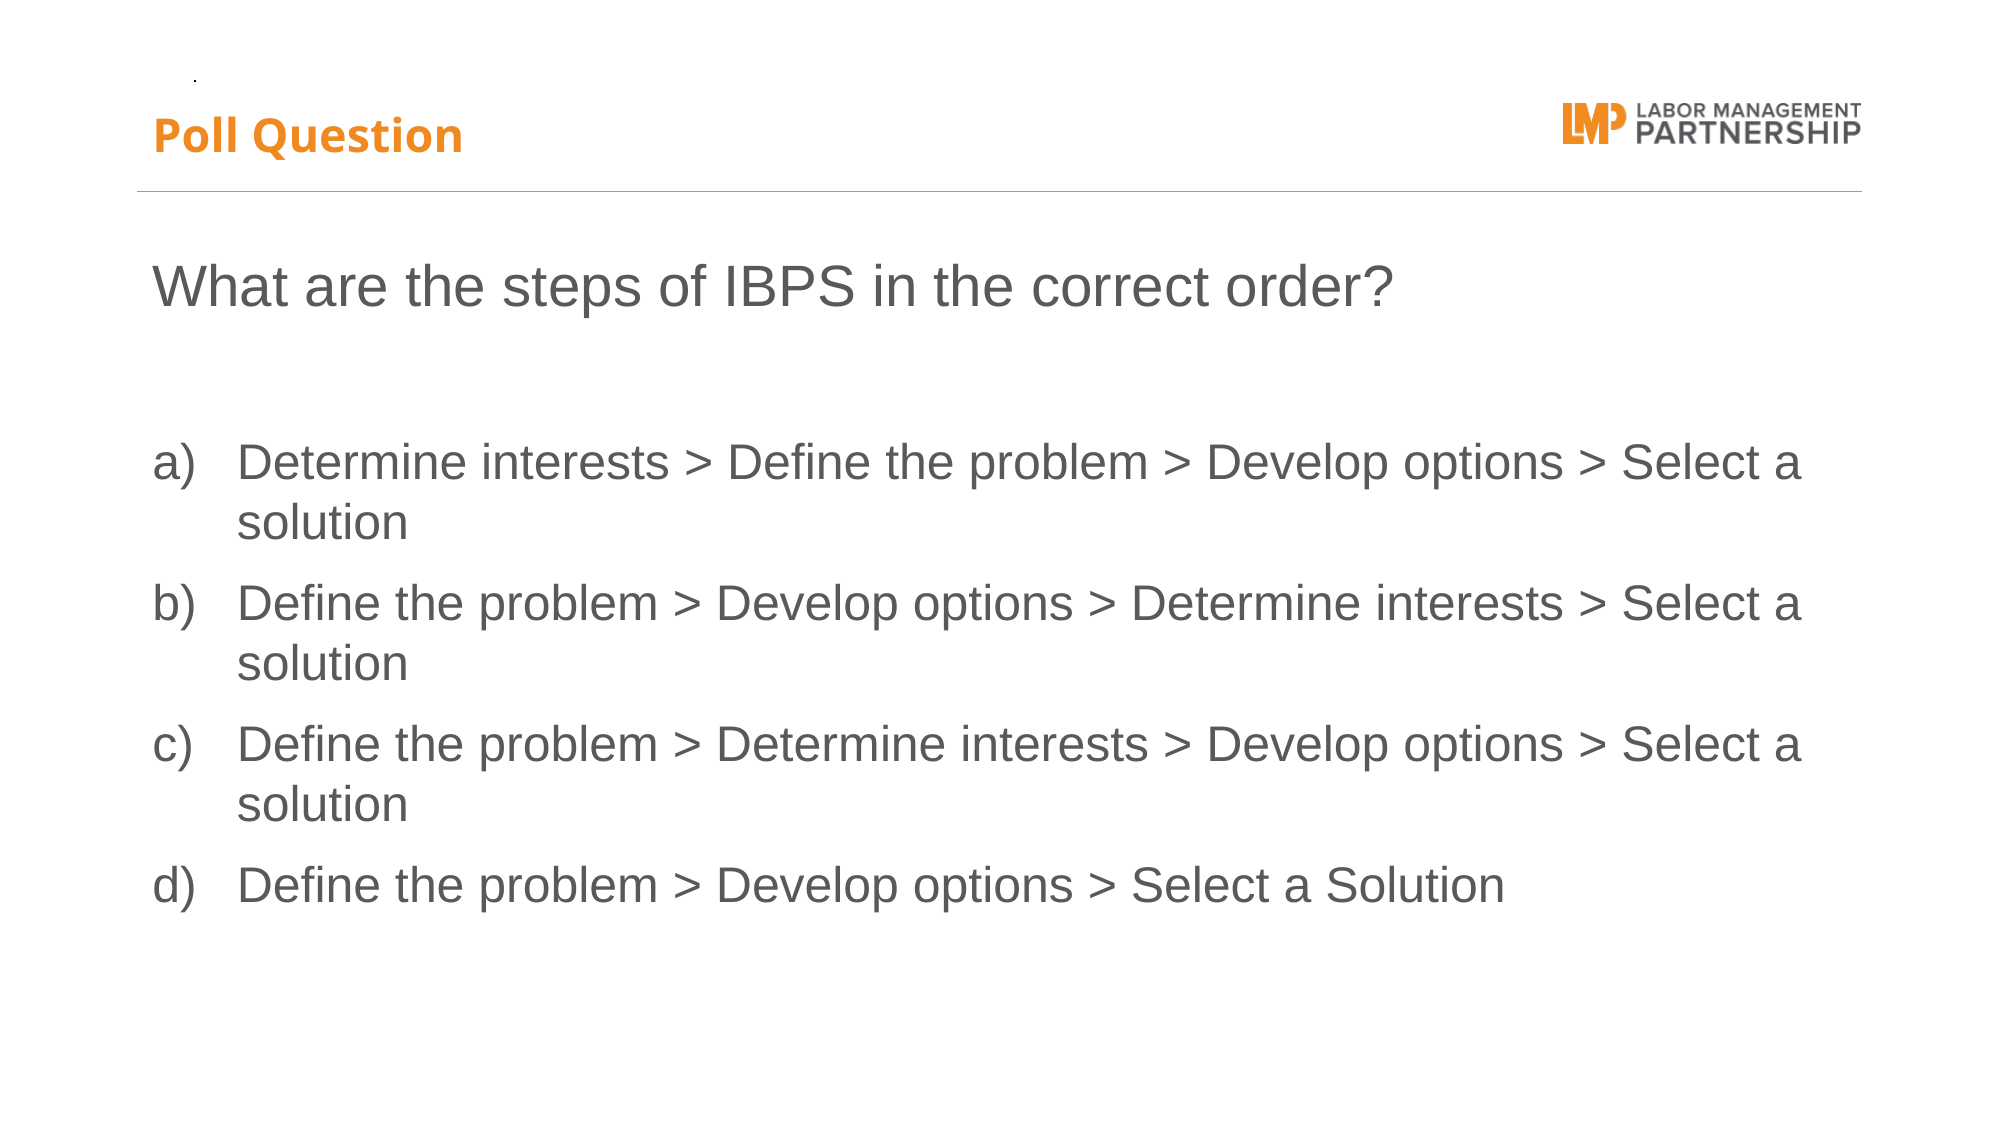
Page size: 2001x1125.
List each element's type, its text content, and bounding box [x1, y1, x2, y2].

list What are the steps of IBPS in the correct order? Determine interests > Define the problem > Develop options > Select a solution Define the problem > Develop options > Determine interests > Select a solution Define the problem > Determine interests > Develop options > Select a solution Define the problem > Develop options > Select a Solution [137, 240, 1863, 1014]
title Poll Question [137, 3, 1863, 221]
